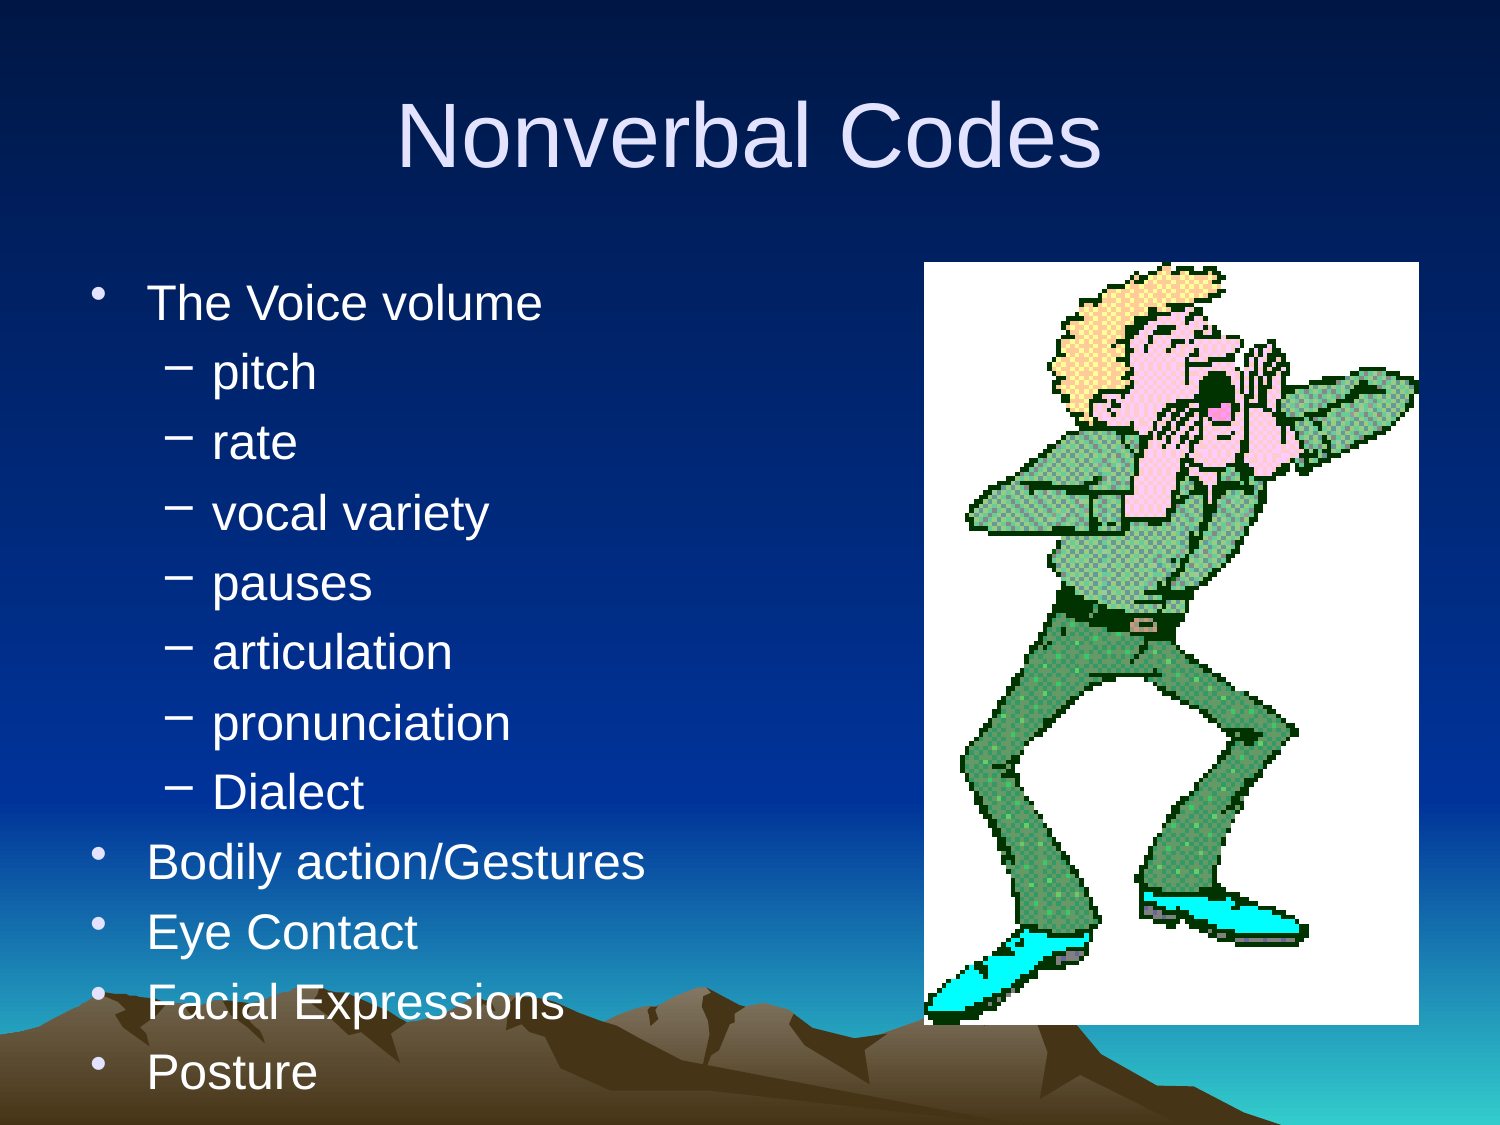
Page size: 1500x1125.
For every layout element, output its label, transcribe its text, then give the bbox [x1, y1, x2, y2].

list The Voice volume pitch rate vocal variety pauses articulation pronunciation Dialect Bodily action/Gestures Eye Contact Facial Expressions Posture [74, 262, 876, 1125]
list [924, 262, 1419, 1026]
title Nonverbal Codes [75, 37, 1425, 225]
